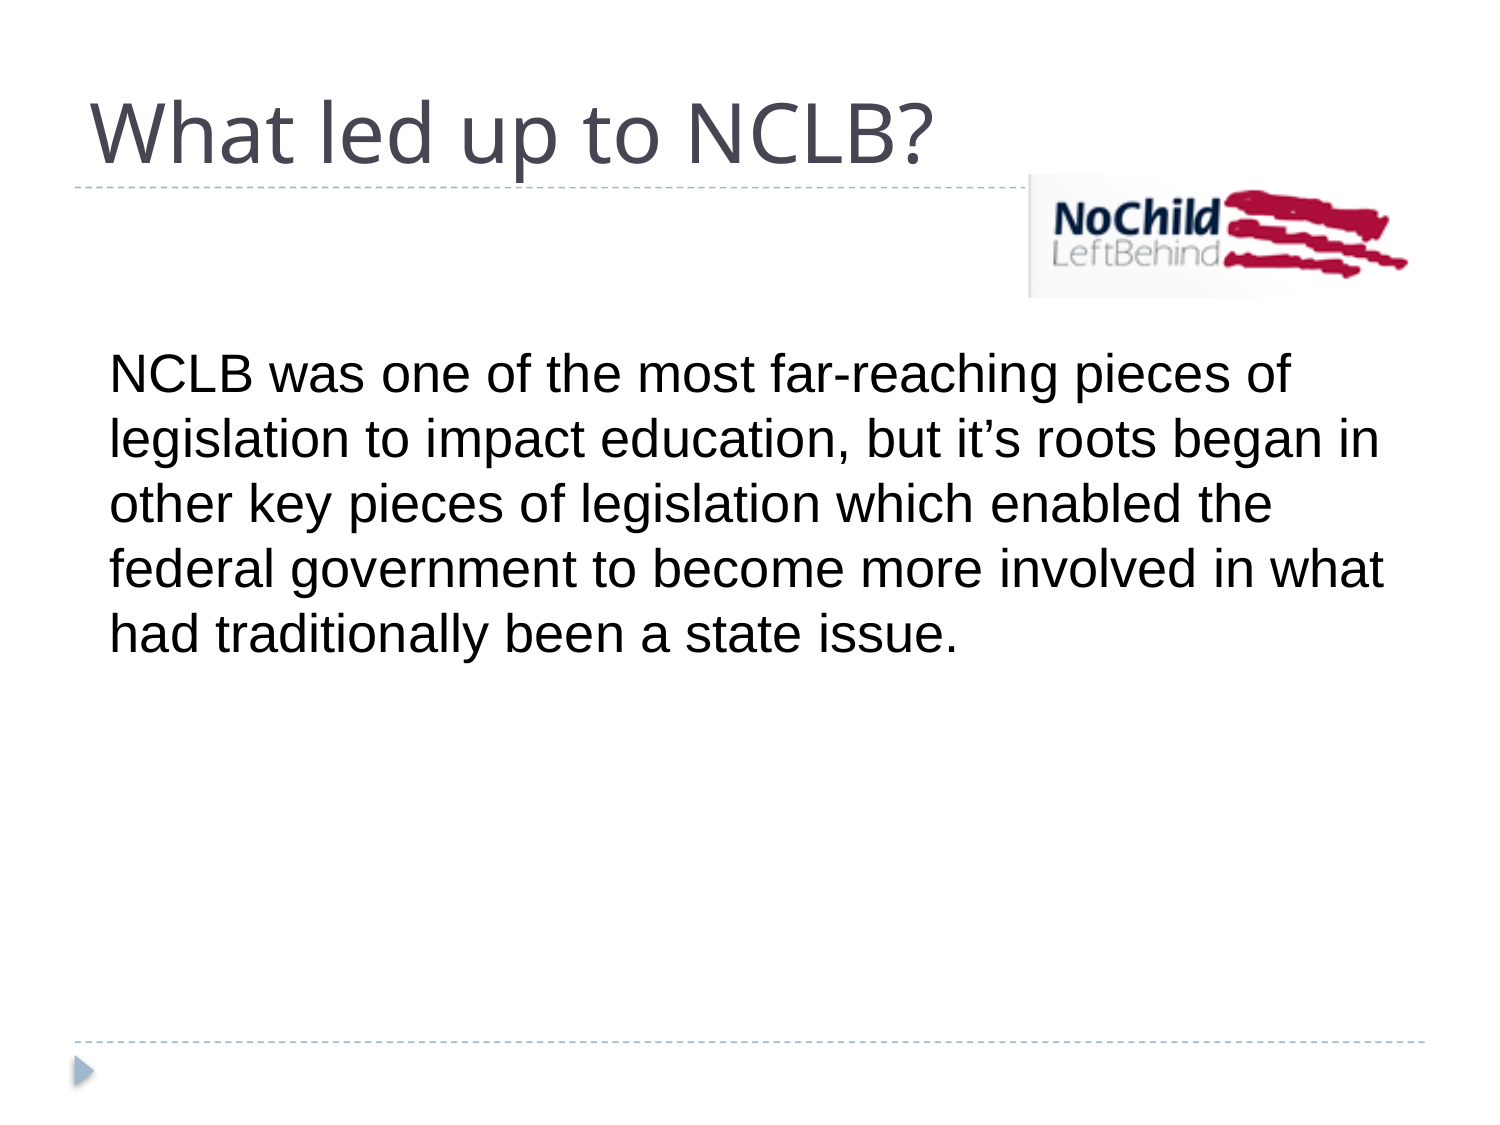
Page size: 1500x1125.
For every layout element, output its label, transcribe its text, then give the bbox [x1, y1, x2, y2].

picture [1024, 174, 1426, 299]
title What led up to NCLB? [75, 24, 1425, 188]
list NCLB was one of the most far-reaching pieces of legislation to impact education, but it’s roots began in other key pieces of legislation which enabled the federal government to become more involved in what had traditionally been a state issue. [50, 331, 1469, 1013]
